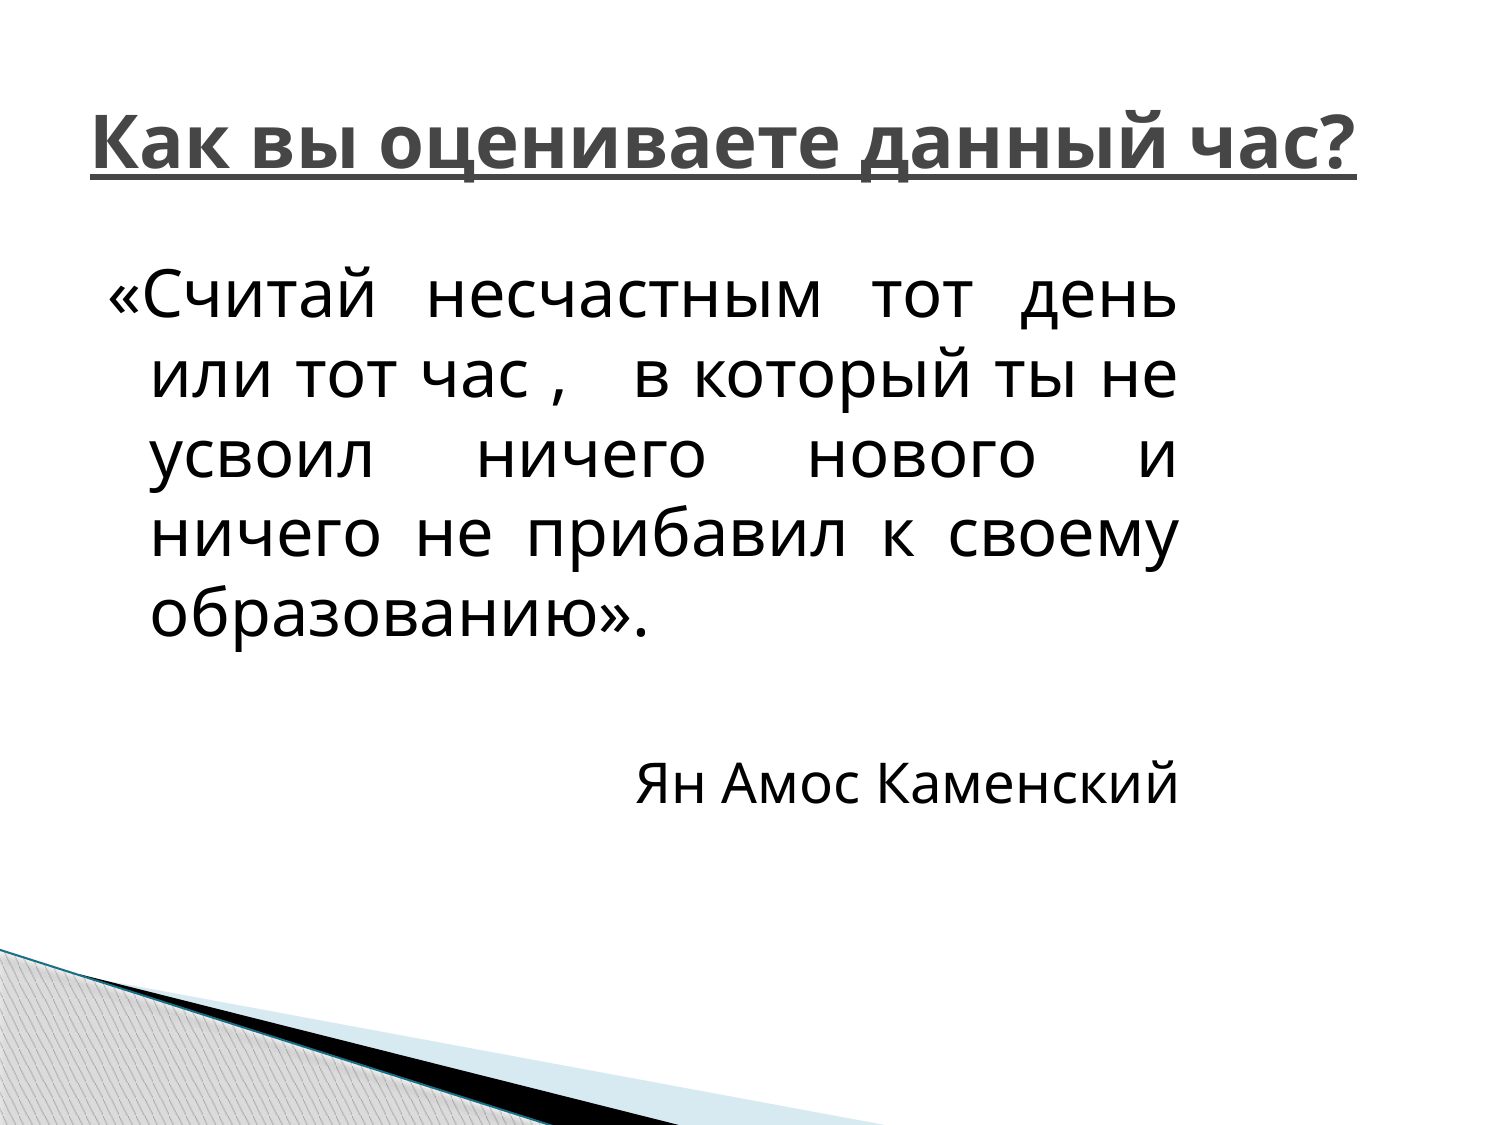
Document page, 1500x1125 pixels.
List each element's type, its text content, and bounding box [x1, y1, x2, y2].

list «Считай несчастным тот день или тот час , в который ты не усвоил ничего нового и ничего не прибавил к своему образованию». Ян Амос Каменский [75, 243, 1196, 986]
title Как вы оцениваете данный час? [75, 45, 1425, 233]
